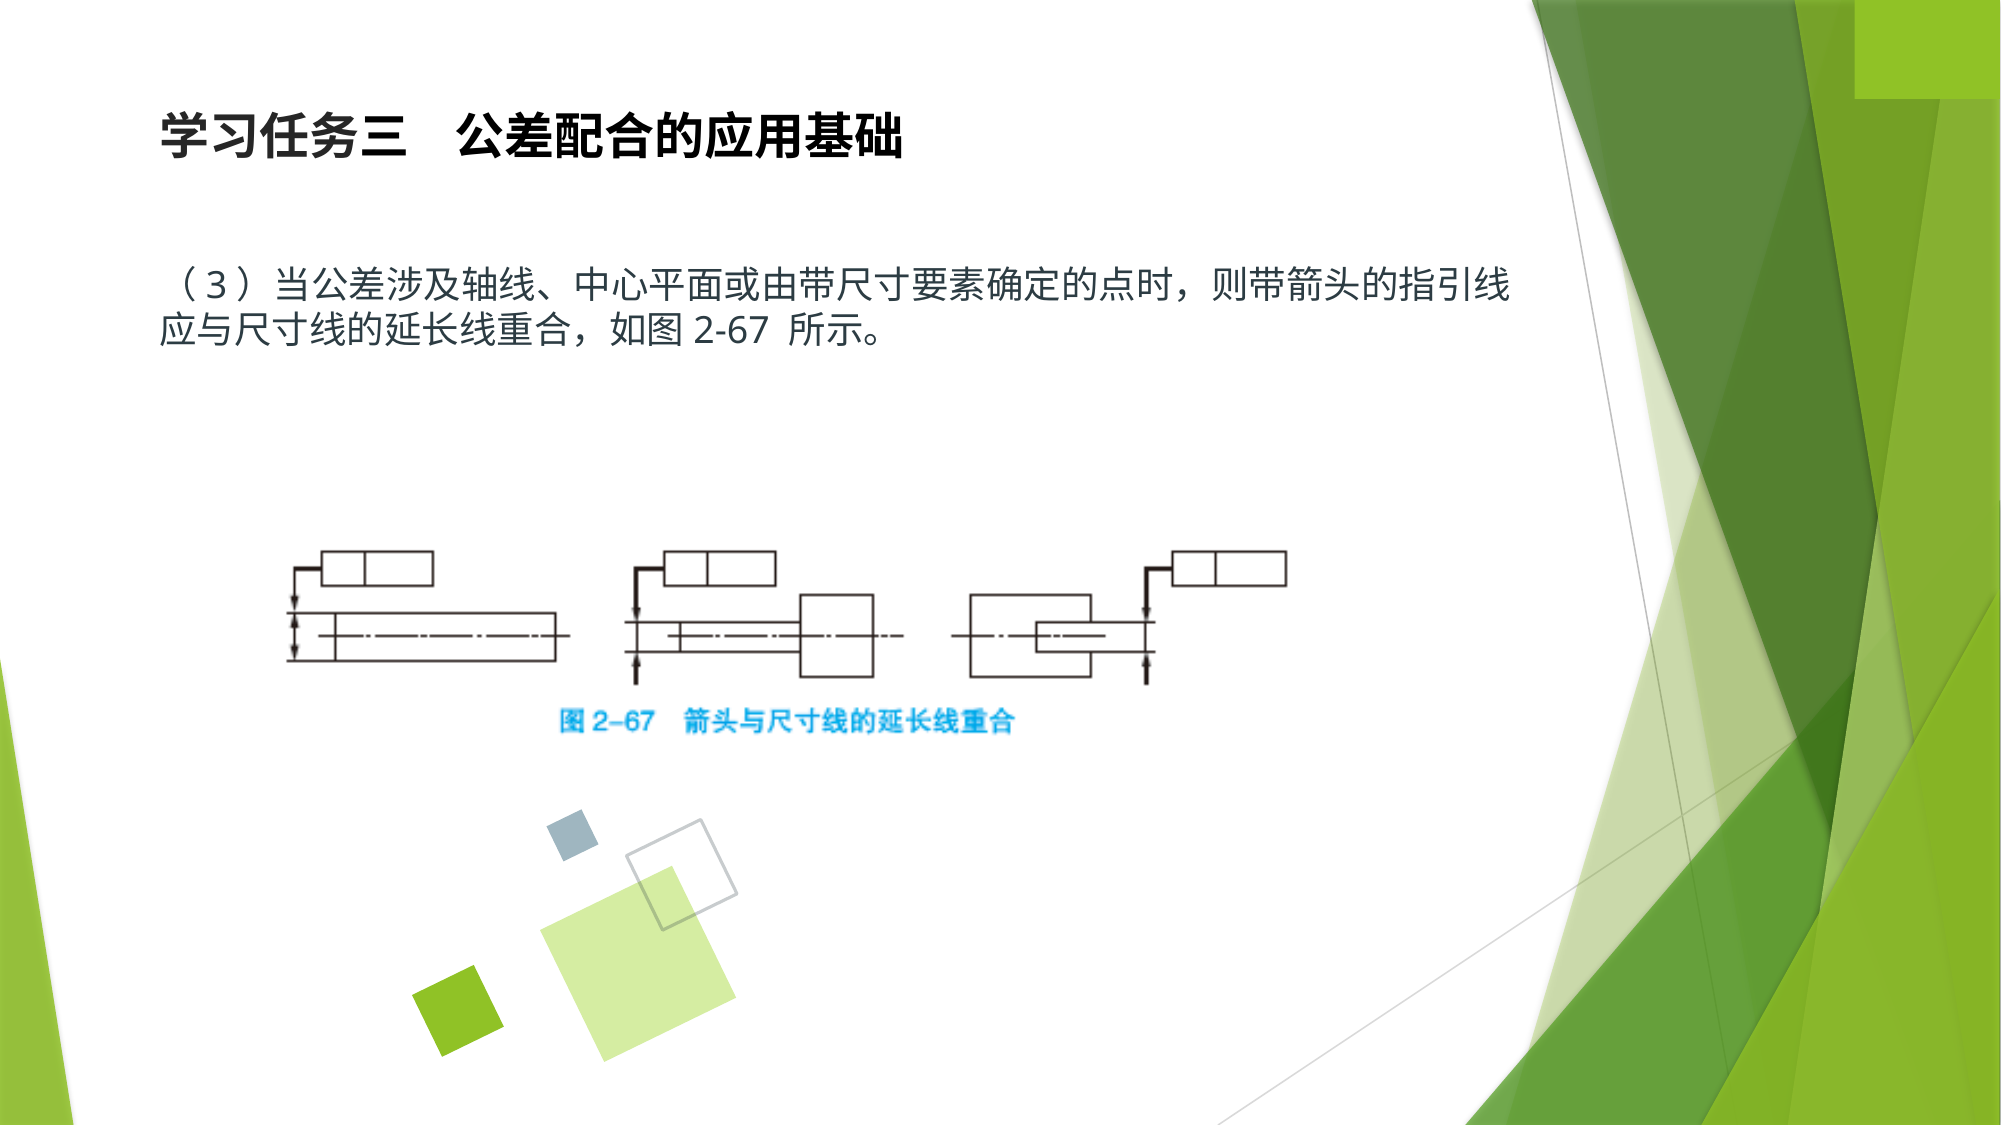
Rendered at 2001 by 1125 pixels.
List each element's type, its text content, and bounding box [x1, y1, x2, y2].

text_box 学习任务三 公差配合的应用基础 [144, 85, 1856, 216]
text_box （3）当公差涉及轴线、中心平面或由带尺寸要素确定的点时，则带箭头的指引线应与尺寸线的延长线重合，如图2-67 所示。 [144, 253, 1553, 359]
text_box [1853, 0, 2000, 100]
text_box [408, 807, 743, 1069]
picture [260, 517, 1324, 763]
